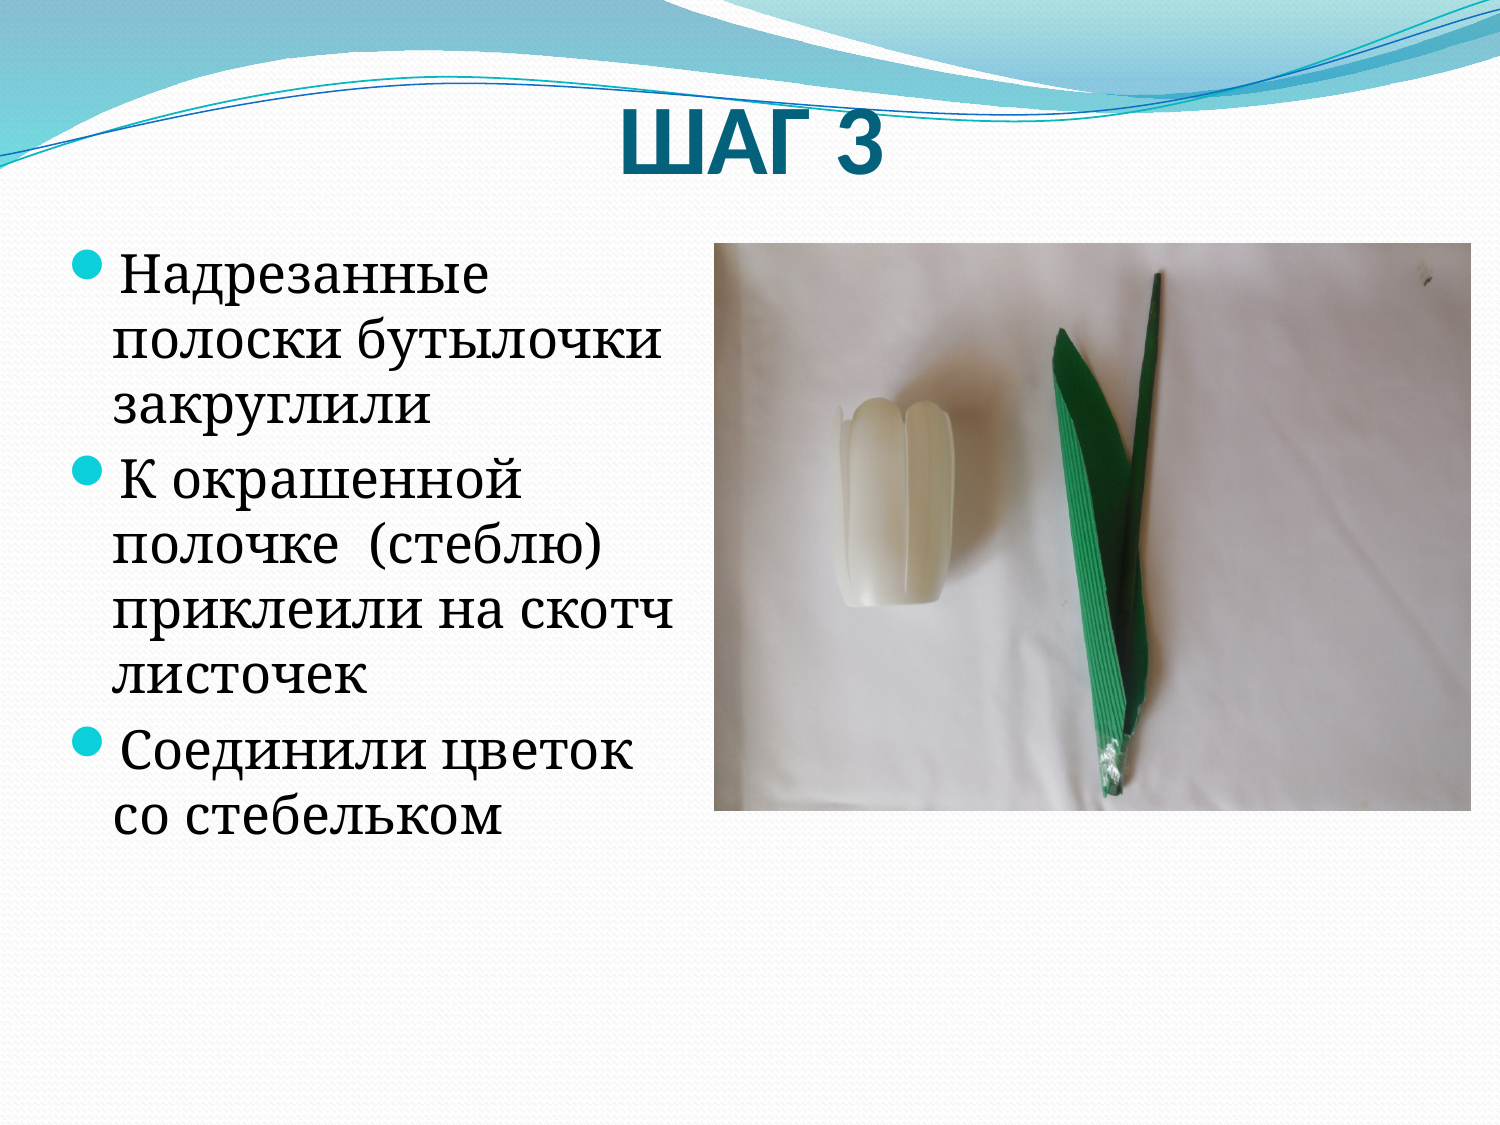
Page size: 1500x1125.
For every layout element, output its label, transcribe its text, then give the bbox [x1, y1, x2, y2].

title ШАГ 3 [76, 66, 1427, 195]
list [714, 243, 1471, 811]
list Надрезанные полоски бутылочки закруглили К окрашенной полочке (стеблю) приклеили на скотч листочек Соединили цветок со стебельком [53, 231, 716, 960]
